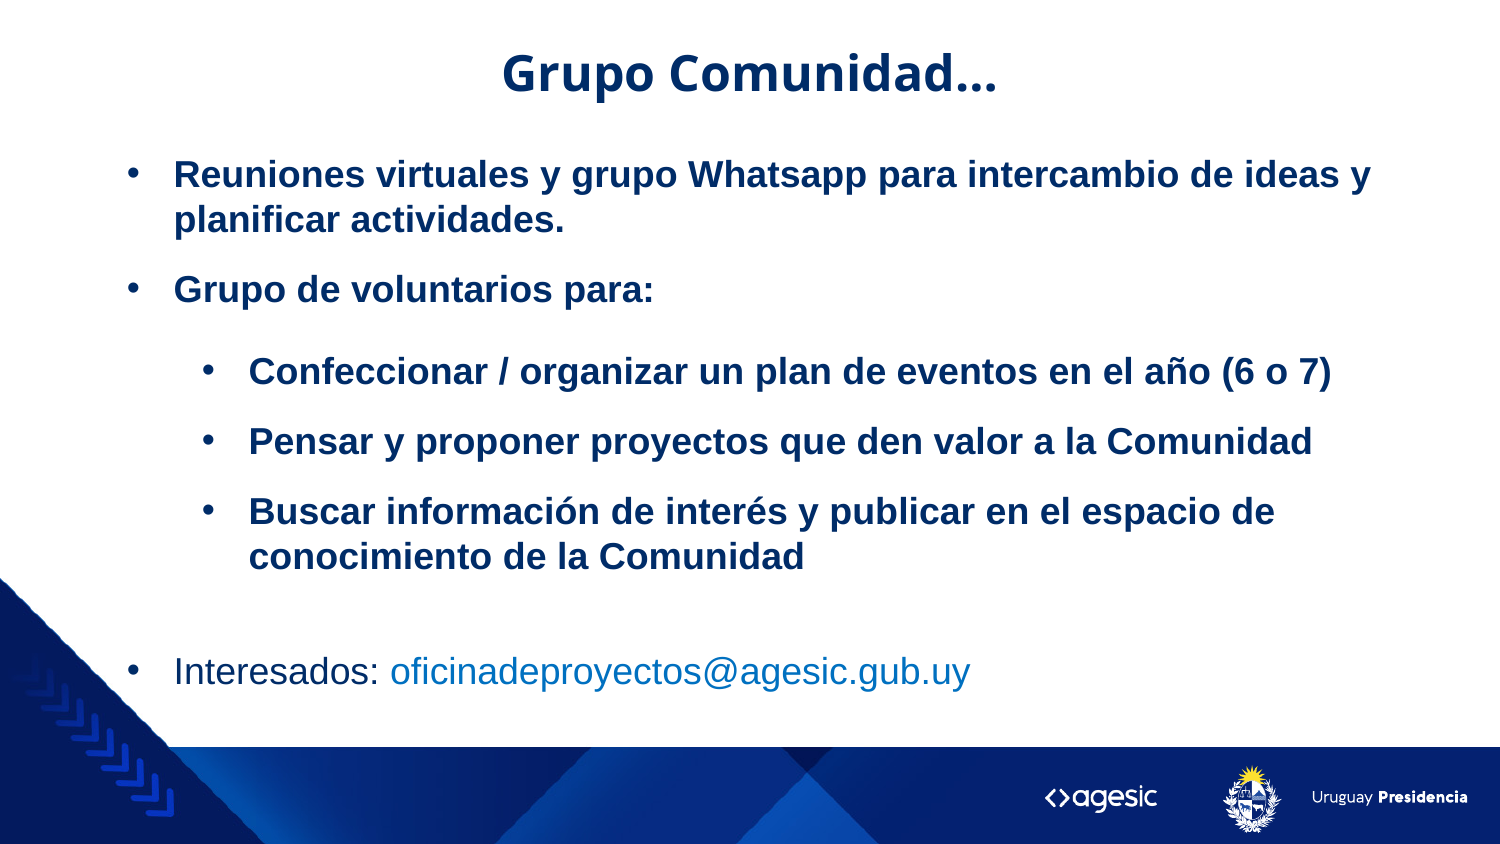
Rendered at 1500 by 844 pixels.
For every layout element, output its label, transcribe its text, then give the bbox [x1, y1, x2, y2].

text_box Reuniones virtuales y grupo Whatsapp para intercambio de ideas y planificar actividades. Grupo de voluntarios para: Confeccionar / organizar un plan de eventos en el año (6 o 7) Pensar y proponer proyectos que den valor a la Comunidad Buscar información de interés y publicar en el espacio de conocimiento de la Comunidad Interesados: oficinadeproyectos@agesic.gub.uy [112, 142, 1435, 700]
title Grupo Comunidad… [0, 1, 1500, 143]
picture [0, 143, 1500, 844]
